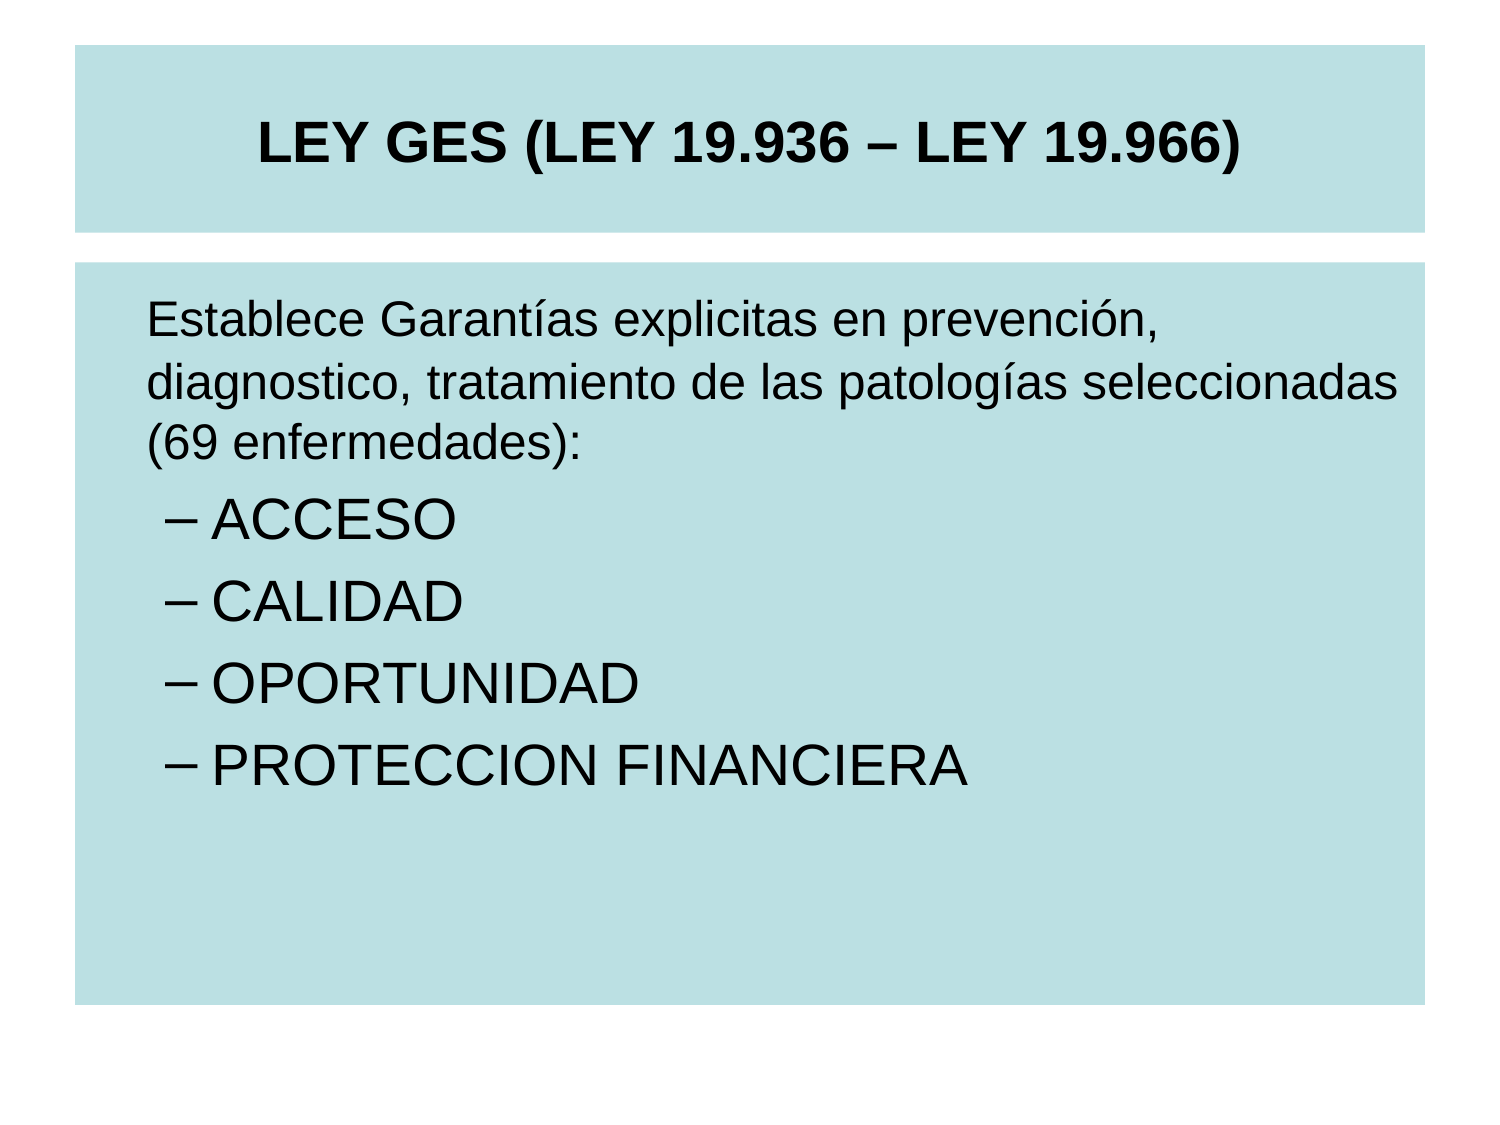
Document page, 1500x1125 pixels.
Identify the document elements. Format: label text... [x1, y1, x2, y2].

list Establece Garantías explicitas en prevención, diagnostico, tratamiento de las patologías seleccionadas (69 enfermedades): ACCESO CALIDAD OPORTUNIDAD PROTECCION FINANCIERA [74, 262, 1426, 1006]
title LEY GES (LEY 19.936 – LEY 19.966) [74, 44, 1426, 233]
